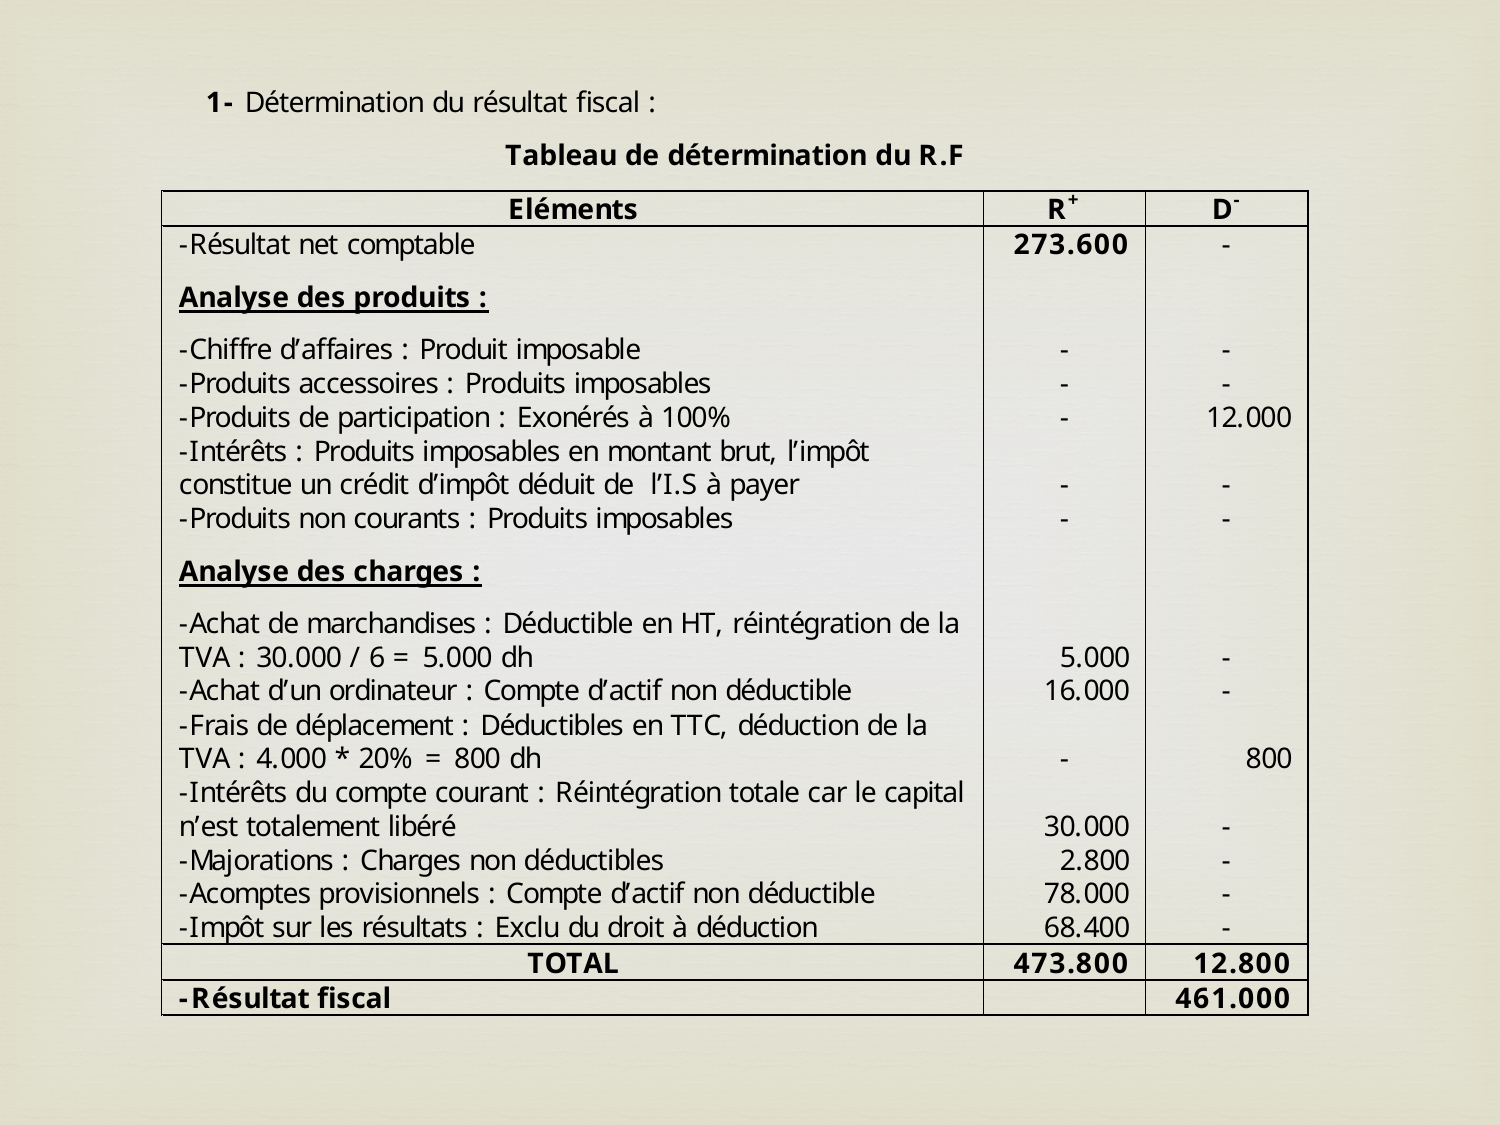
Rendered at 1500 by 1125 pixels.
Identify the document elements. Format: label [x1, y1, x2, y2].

picture [12, 65, 1459, 1060]
